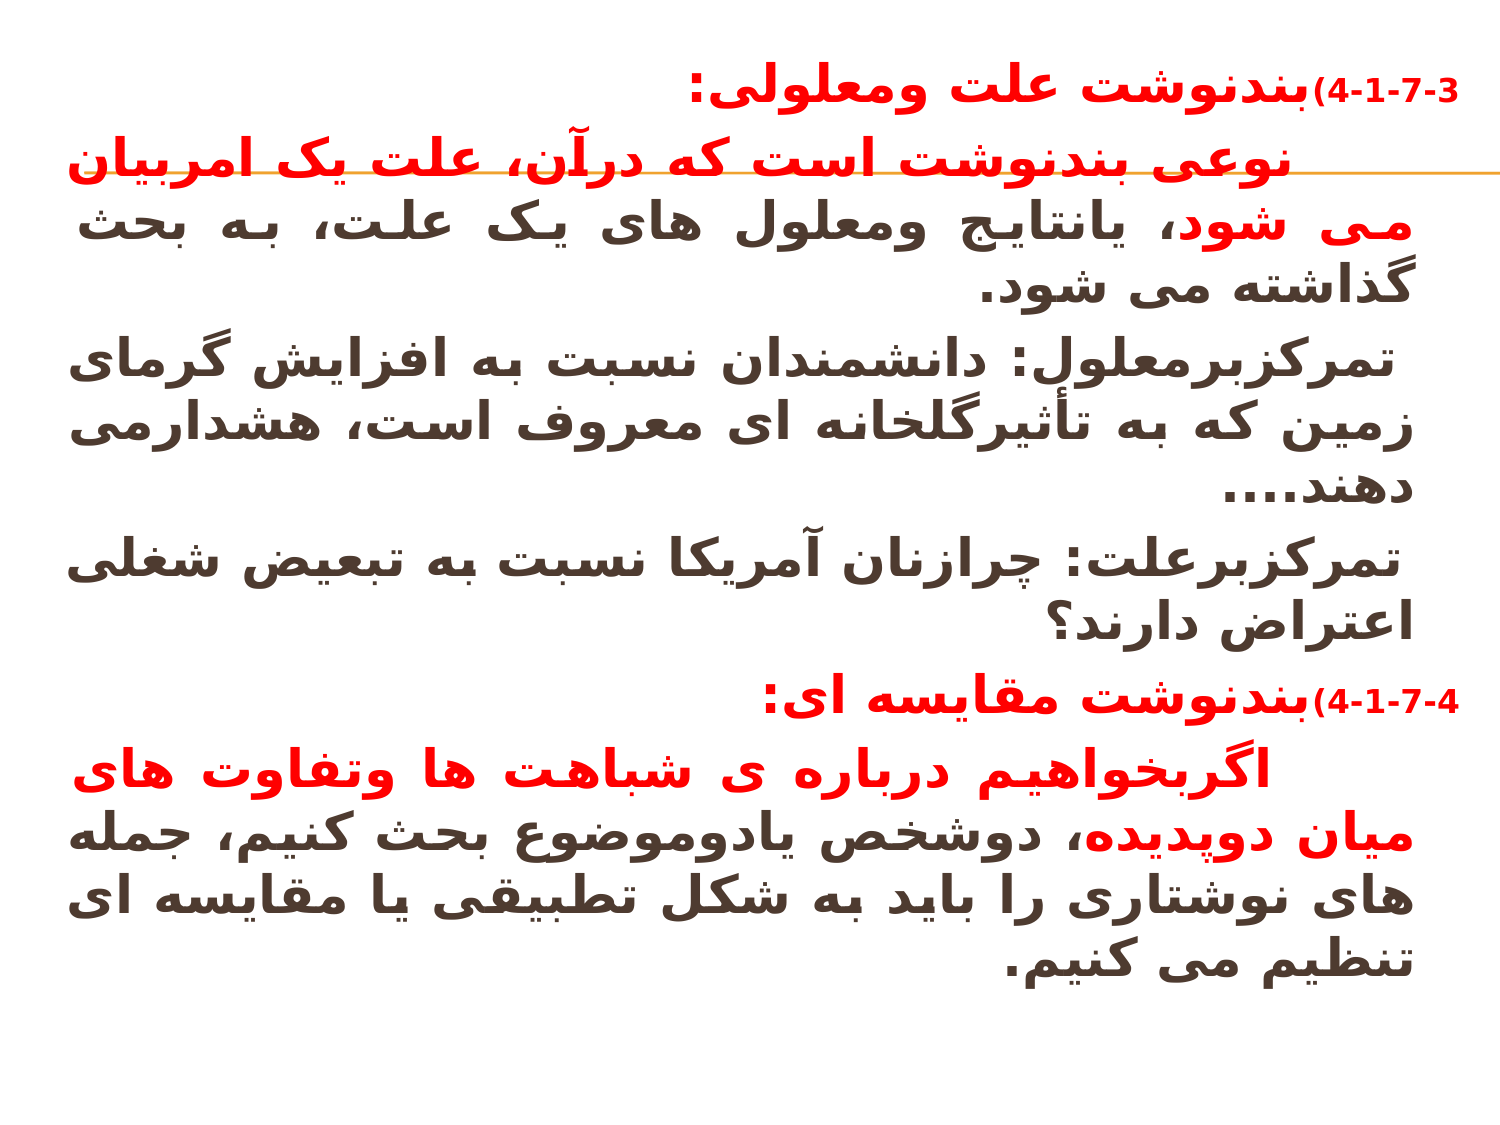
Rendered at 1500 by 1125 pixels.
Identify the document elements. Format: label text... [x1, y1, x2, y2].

list 4-1-7-3)بندنوشت علت ومعلولی: نوعی بندنوشت است که درآن، علت یک امربیان می شود، یانتایج ومعلول های یک علت، به بحث گذاشته می شود. تمرکزبرمعلول: دانشمندان نسبت به افزایش گرمای زمین که به تأثیرگلخانه ای معروف است، هشدارمی دهند.... تمرکزبرعلت: چرازنان آمریکا نسبت به تبعیض شغلی اعتراض دارند؟ 4-1-7-4)بندنوشت مقایسه ای: اگربخواهیم درباره ی شباهت ها وتفاوت های میان دوپدیده، دوشخص یادوموضوع بحث کنیم، جمله های نوشتاری را باید به شکل تطبیقی یا مقایسه ای تنظیم می کنیم. [50, 42, 1475, 998]
